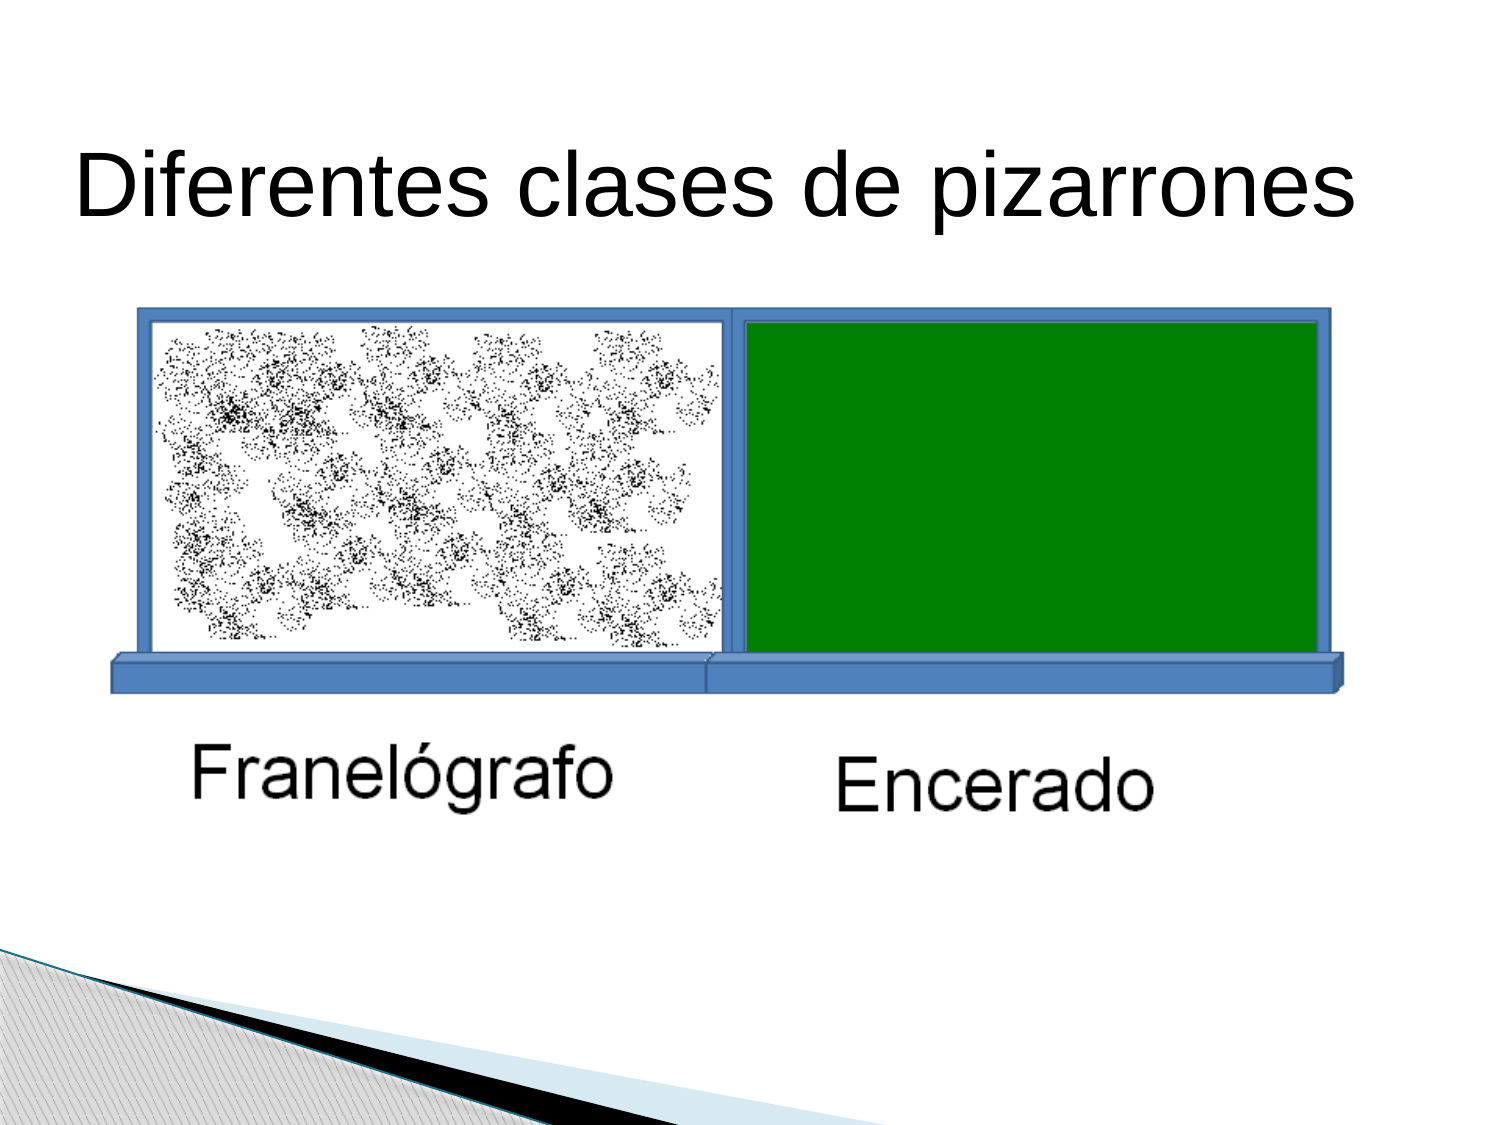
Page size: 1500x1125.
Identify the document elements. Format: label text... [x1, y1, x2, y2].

picture [70, 255, 1396, 821]
text_box Diferentes clases de pizarrones [58, 117, 1453, 242]
